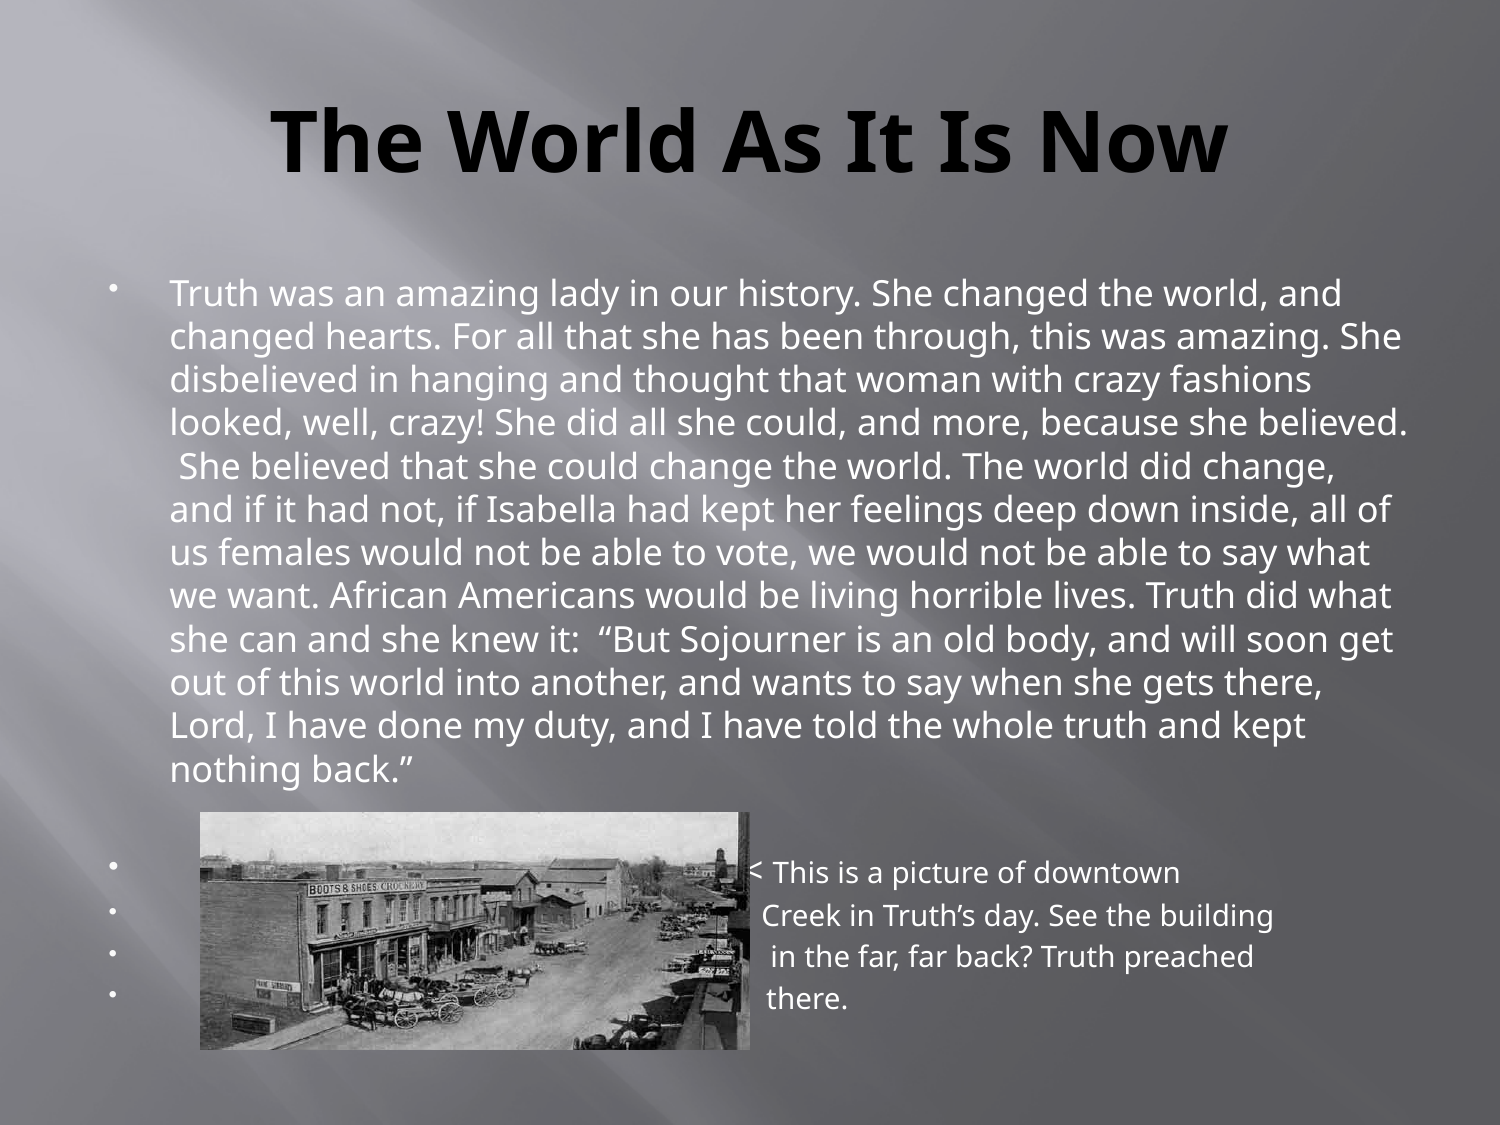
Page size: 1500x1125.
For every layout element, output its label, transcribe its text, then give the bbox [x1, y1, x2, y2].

title The World As It Is Now [75, 45, 1425, 233]
list Truth was an amazing lady in our history. She changed the world, and changed hearts. For all that she has been through, this was amazing. She disbelieved in hanging and thought that woman with crazy fashions looked, well, crazy! She did all she could, and more, because she believed. She believed that she could change the world. The world did change, and if it had not, if Isabella had kept her feelings deep down inside, all of us females would not be able to vote, we would not be able to say what we want. African Americans would be living horrible lives. Truth did what she can and she knew it: “But Sojourner is an old body, and will soon get out of this world into another, and wants to say when she gets there, Lord, I have done my duty, and I have told the whole truth and kept nothing back.” < This is a picture of downtown Batt Creek in Truth’s day. See the building 000 in the far, far back? Truth preached there. [75, 262, 1425, 1035]
picture [199, 811, 751, 1051]
